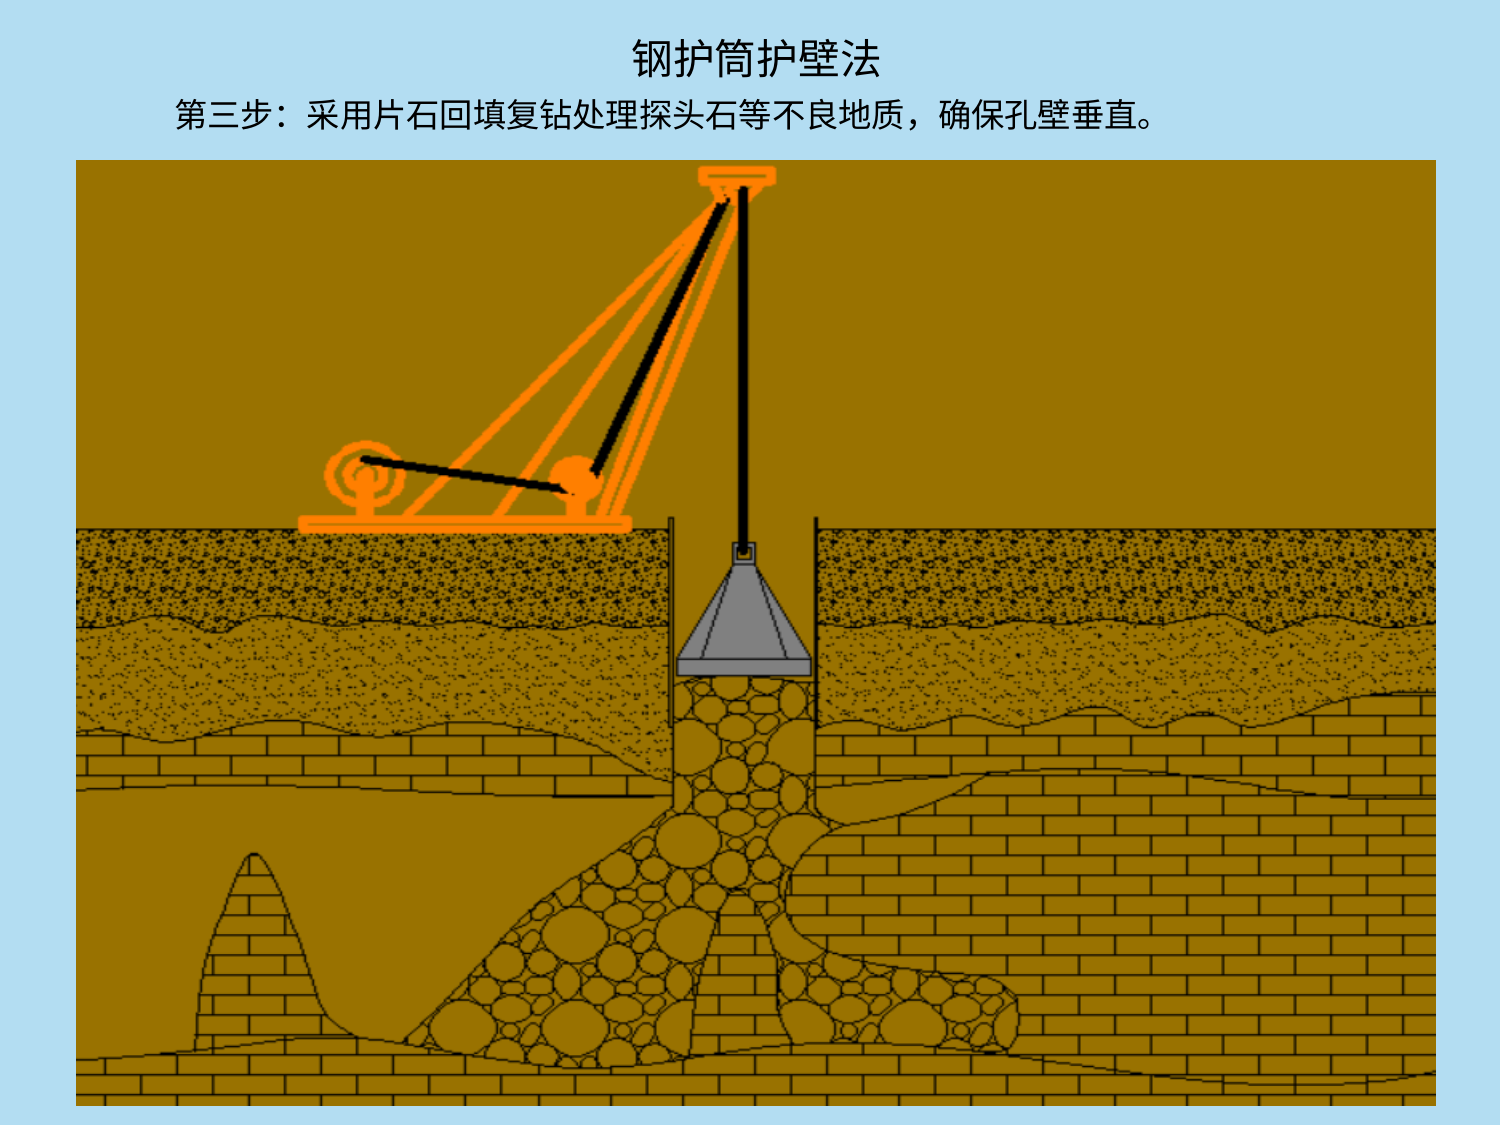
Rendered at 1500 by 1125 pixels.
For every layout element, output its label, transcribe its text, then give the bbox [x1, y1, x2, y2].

text_box 钢护筒护壁法 第三步：采用片石回填复钻处理探头石等不良地质，确保孔壁垂直。 [159, 30, 1354, 149]
picture [76, 160, 1436, 1106]
